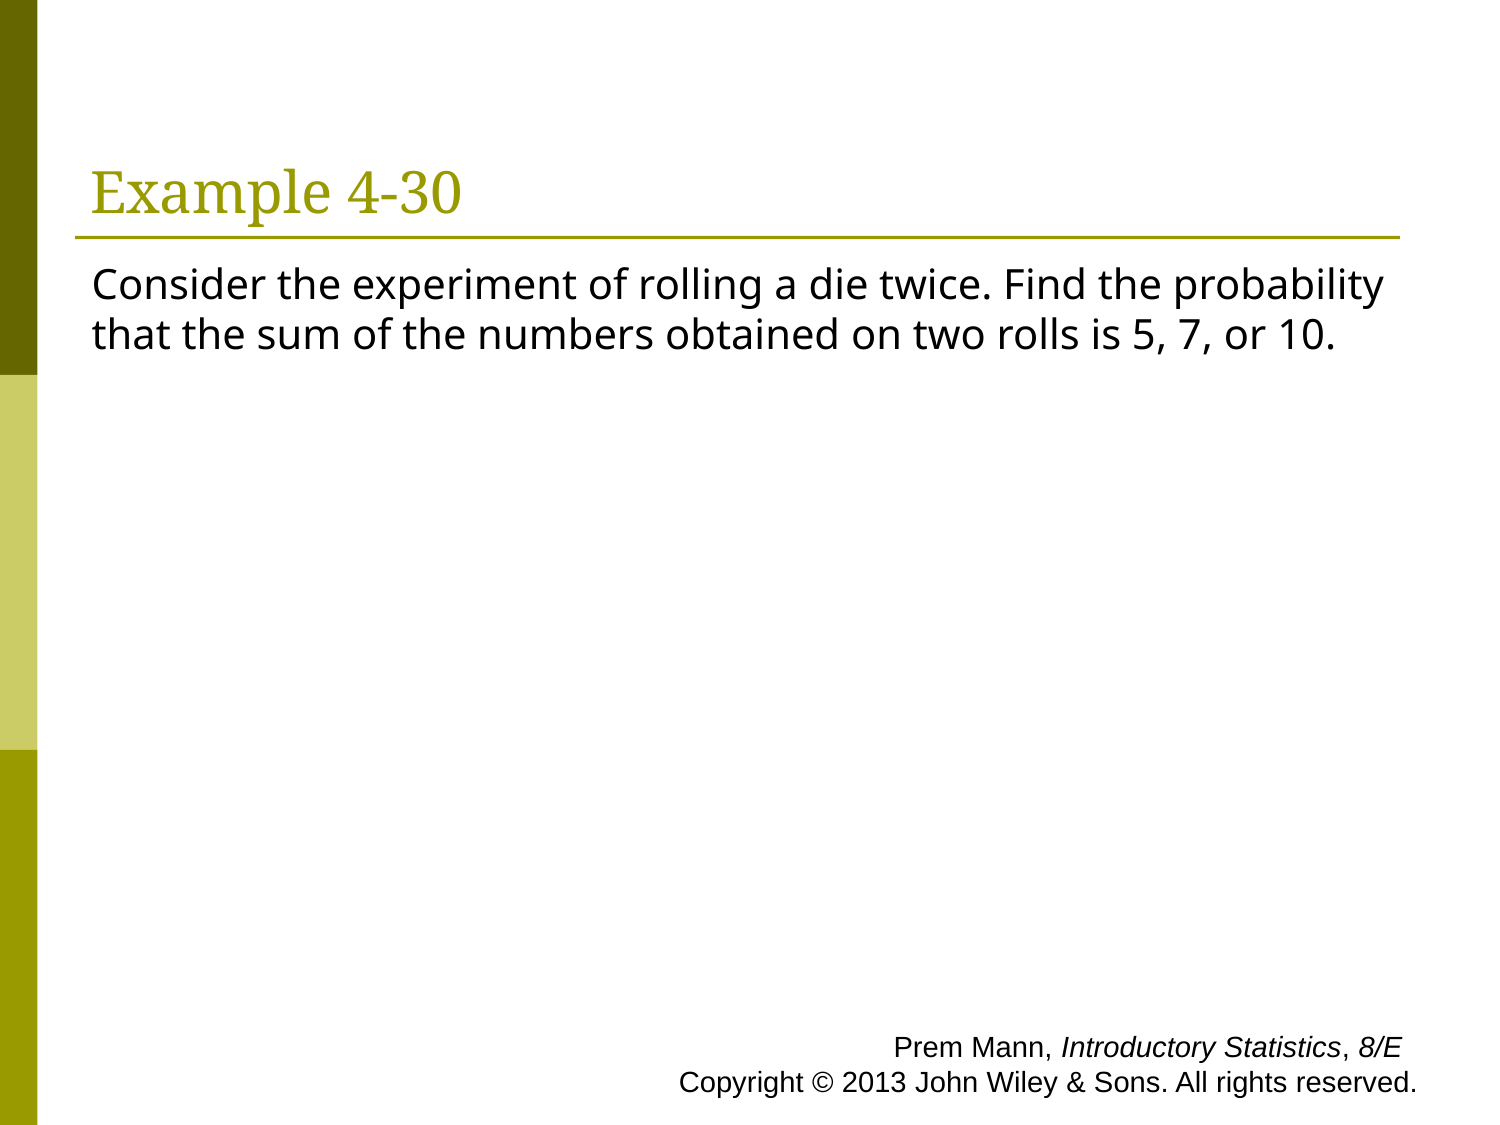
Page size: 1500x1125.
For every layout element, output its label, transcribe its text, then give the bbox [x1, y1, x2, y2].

text_box Prem Mann, Introductory Statistics, 8/E Copyright © 2013 John Wiley & Sons. All rights reserved. [664, 1020, 1449, 1106]
list Consider the experiment of rolling a die twice. Find the probability that the sum of the numbers obtained on two rolls is 5, 7, or 10. [20, 249, 1413, 925]
title Example 4-30 [75, 45, 1425, 233]
